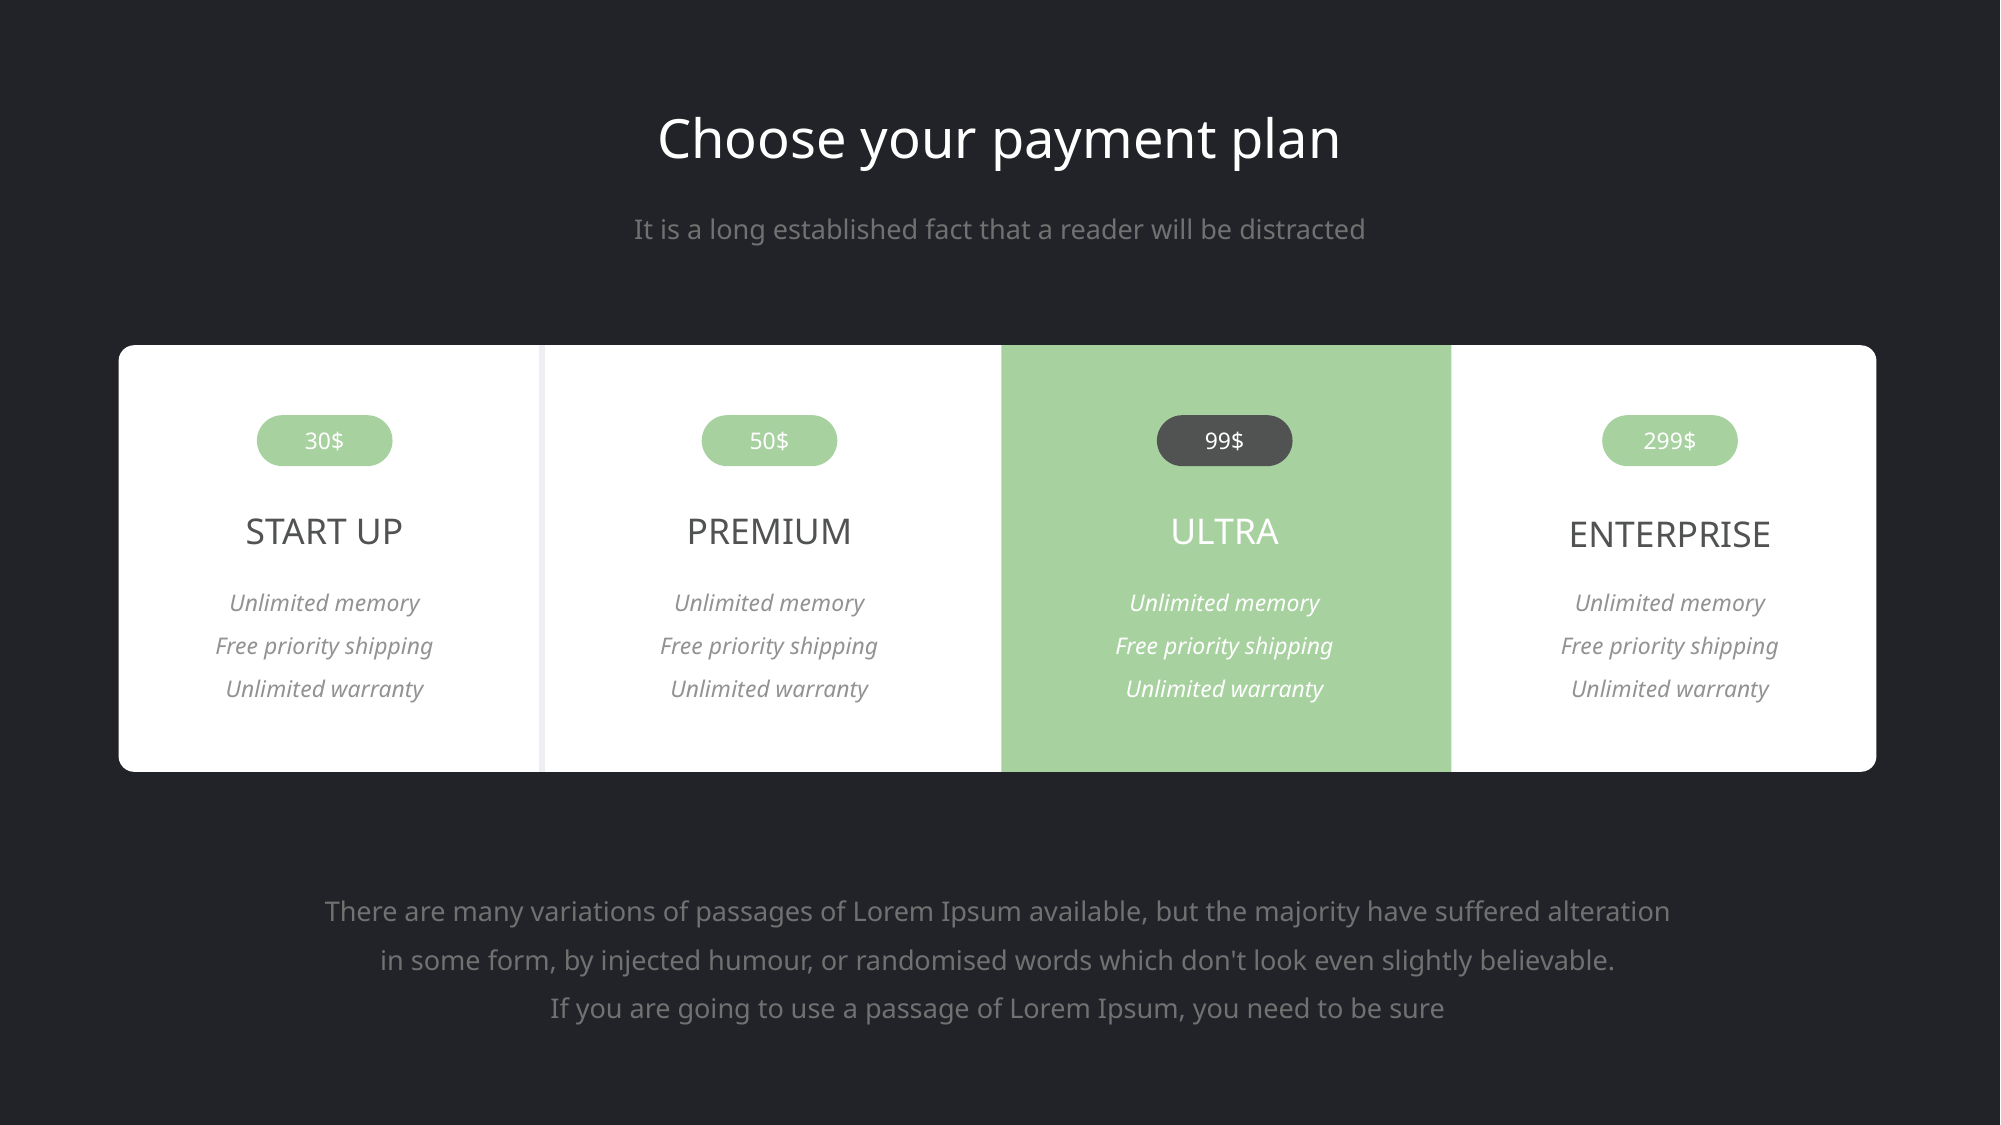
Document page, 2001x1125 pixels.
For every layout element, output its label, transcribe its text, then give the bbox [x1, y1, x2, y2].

text_box Unlimited memory [1125, 576, 1325, 619]
text_box [1156, 415, 1293, 467]
text_box Unlimited warranty [1566, 664, 1774, 706]
text_box Free priority shipping [655, 619, 883, 664]
text_box 99$ [1200, 422, 1249, 459]
text_box ULTRA [1166, 504, 1284, 556]
text_box Unlimited memory [1570, 576, 1770, 619]
text_box 299$ [1639, 422, 1701, 459]
text_box [118, 345, 541, 772]
text_box [1001, 345, 1452, 772]
text_box START UP [241, 504, 408, 556]
text_box There are many variations of passages of Lorem Ipsum available, but the majority have suffered alteration in some form, by injected humour, or randomised words which don't look even slightly believable. If you are going to use a passage of Lorem Ipsum, you need to be sure [320, 873, 1675, 1029]
text_box [542, 345, 1001, 772]
text_box Free priority shipping [211, 619, 439, 664]
text_box PREMIUM [682, 504, 857, 556]
text_box Unlimited warranty [1121, 664, 1328, 706]
text_box [256, 415, 393, 467]
text_box Unlimited memory [669, 576, 869, 619]
text_box ENTERPRISE [1564, 507, 1776, 559]
text_box Free priority shipping [1556, 619, 1784, 664]
text_box Unlimited warranty [666, 664, 873, 706]
list It is a long established fact that a reader will be distracted [591, 203, 1409, 341]
text_box Free priority shipping [1111, 619, 1339, 664]
text_box 30$ [300, 422, 349, 459]
title Choose your payment plan [503, 71, 1497, 203]
text_box [1602, 415, 1738, 467]
text_box Unlimited warranty [221, 664, 428, 706]
text_box [701, 415, 838, 467]
text_box Unlimited memory [225, 576, 425, 619]
text_box [1452, 345, 1877, 772]
text_box 50$ [745, 422, 794, 459]
